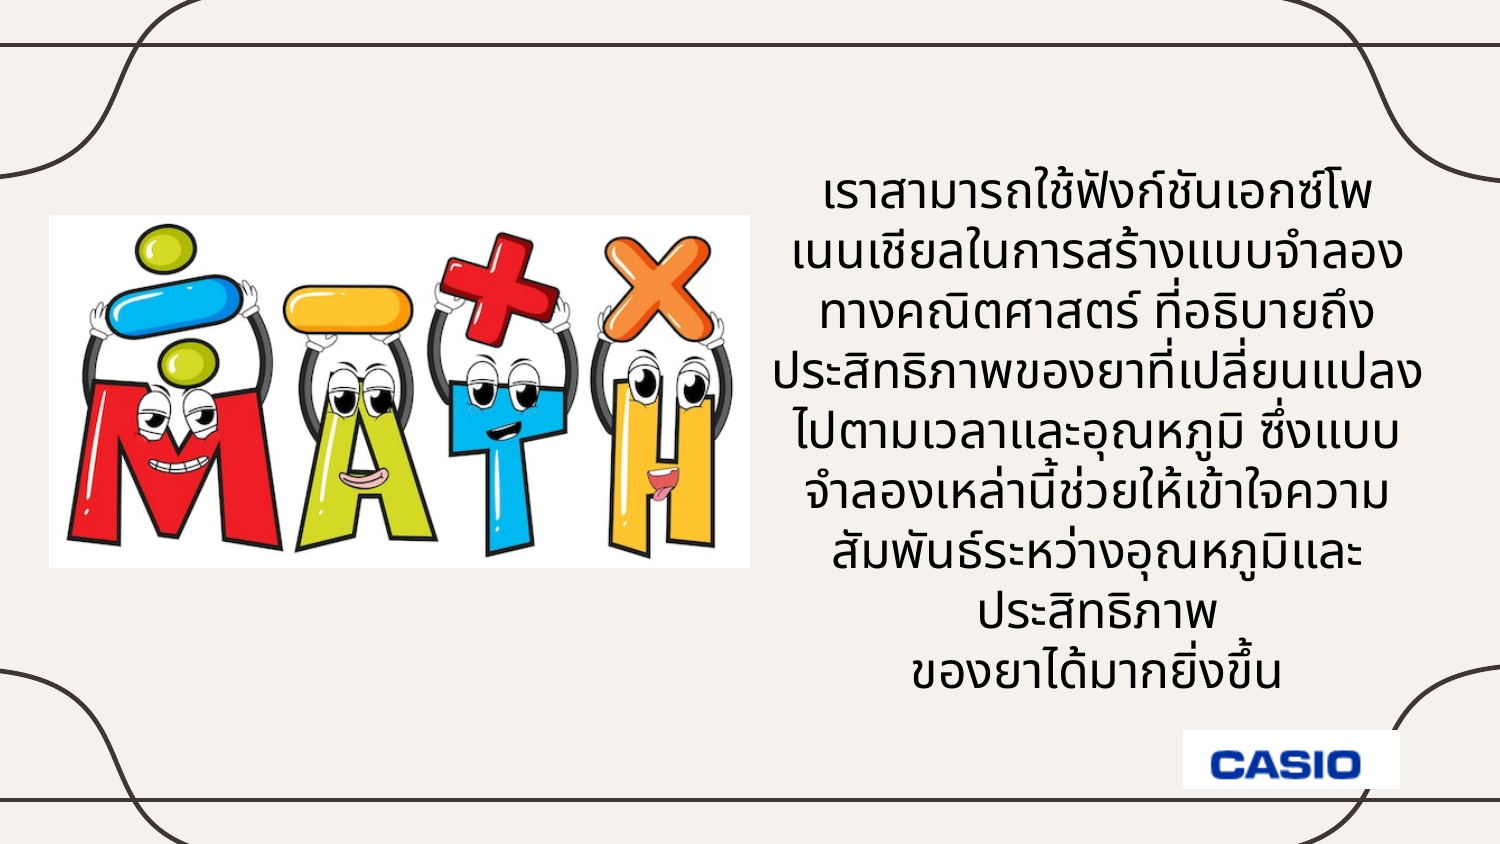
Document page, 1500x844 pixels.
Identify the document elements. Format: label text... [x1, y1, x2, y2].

picture [48, 215, 751, 568]
picture [1183, 730, 1400, 789]
title เราสามารถใช้ฟังก์ชันเอกซ์โพ เนนเชียลในการสร้างแบบจำลอง ทางคณิตศาสตร์ ที่อธิบายถึงประสิทธิภาพของยาที่เปลี่ยนแปลงไปตามเวลาและอุณหภูมิ ซึ่งแบบจำลองเหล่านี้ช่วยให้เข้าใจความสัมพันธ์ระหว่างอุณหภูมิและประสิทธิภาพ ของยาได้มากยิ่งขึ้น [744, 143, 1451, 819]
